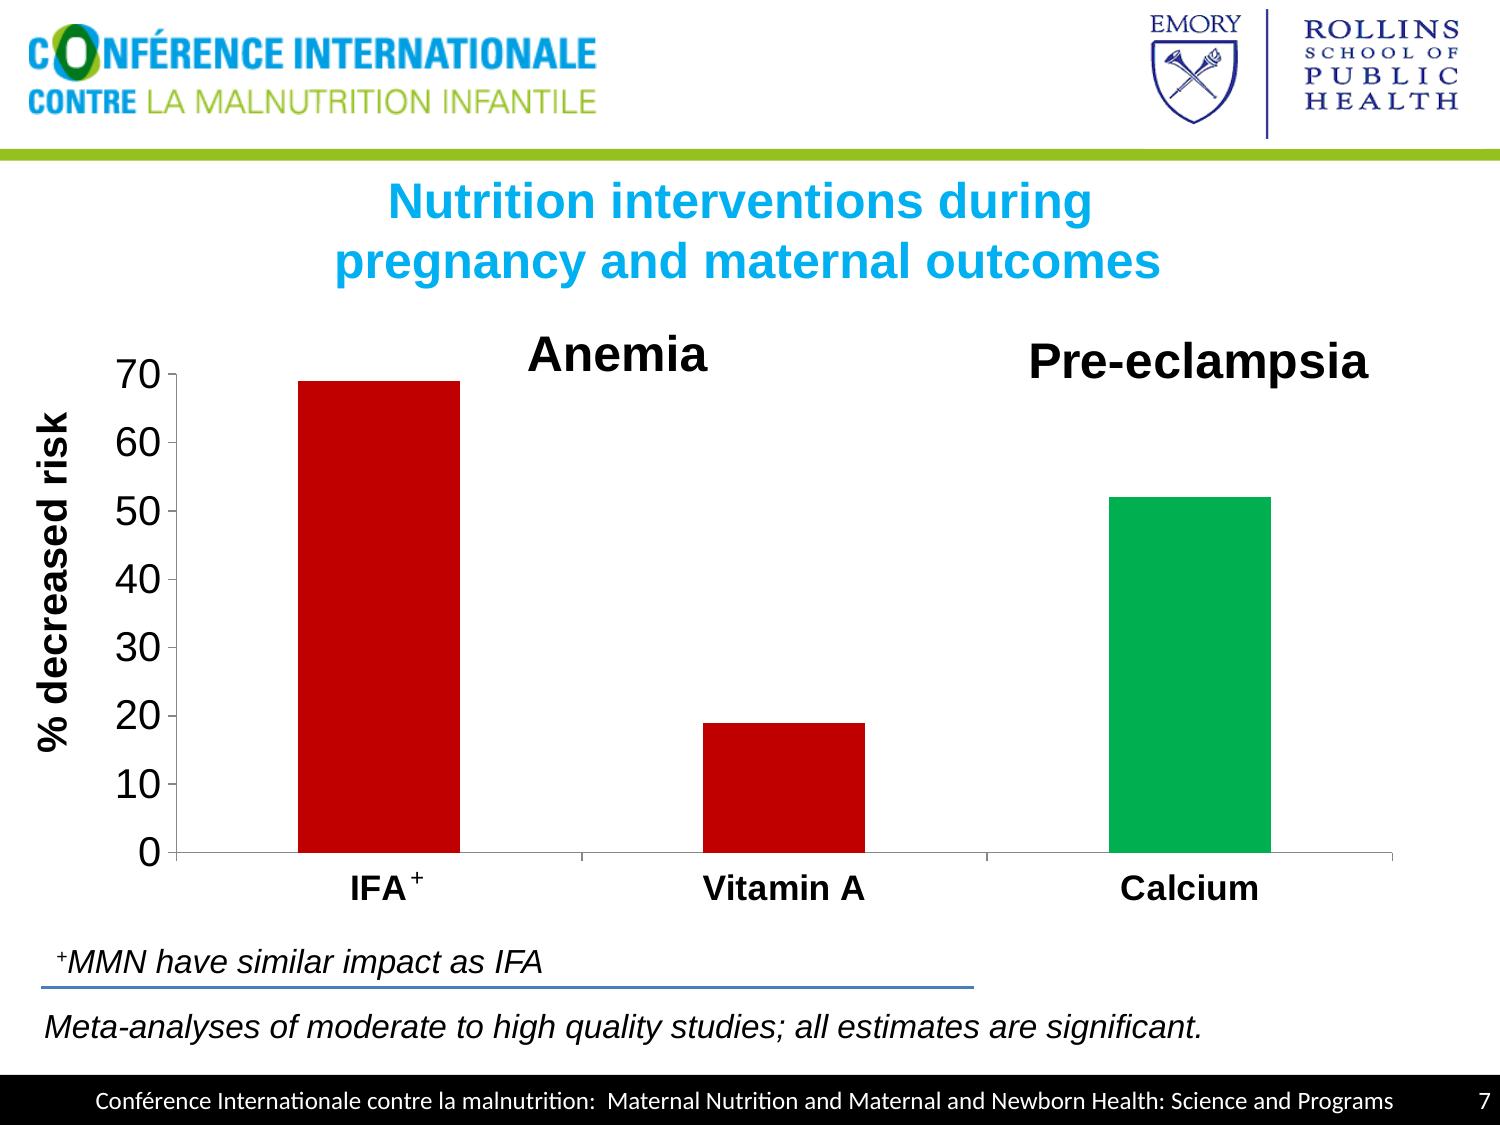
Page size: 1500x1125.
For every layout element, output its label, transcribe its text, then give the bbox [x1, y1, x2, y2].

picture [29, 24, 597, 115]
text_box Meta-analyses of moderate to high quality studies; all estimates are significant. [29, 997, 1424, 1053]
text_box % decreased risk [17, 343, 75, 823]
text_box Nutrition interventions during pregnancy and maternal outcomes [0, 160, 1498, 296]
text_box [0, 147, 1500, 163]
footer Conférence Internationale contre la malnutrition: Maternal Nutrition and Maternal and Newborn Health: Science and Programs [0, 1069, 1499, 1125]
text_box +MMN have similar impact as IFA [41, 933, 892, 987]
picture [1144, 0, 1483, 150]
chart [80, 266, 1416, 918]
